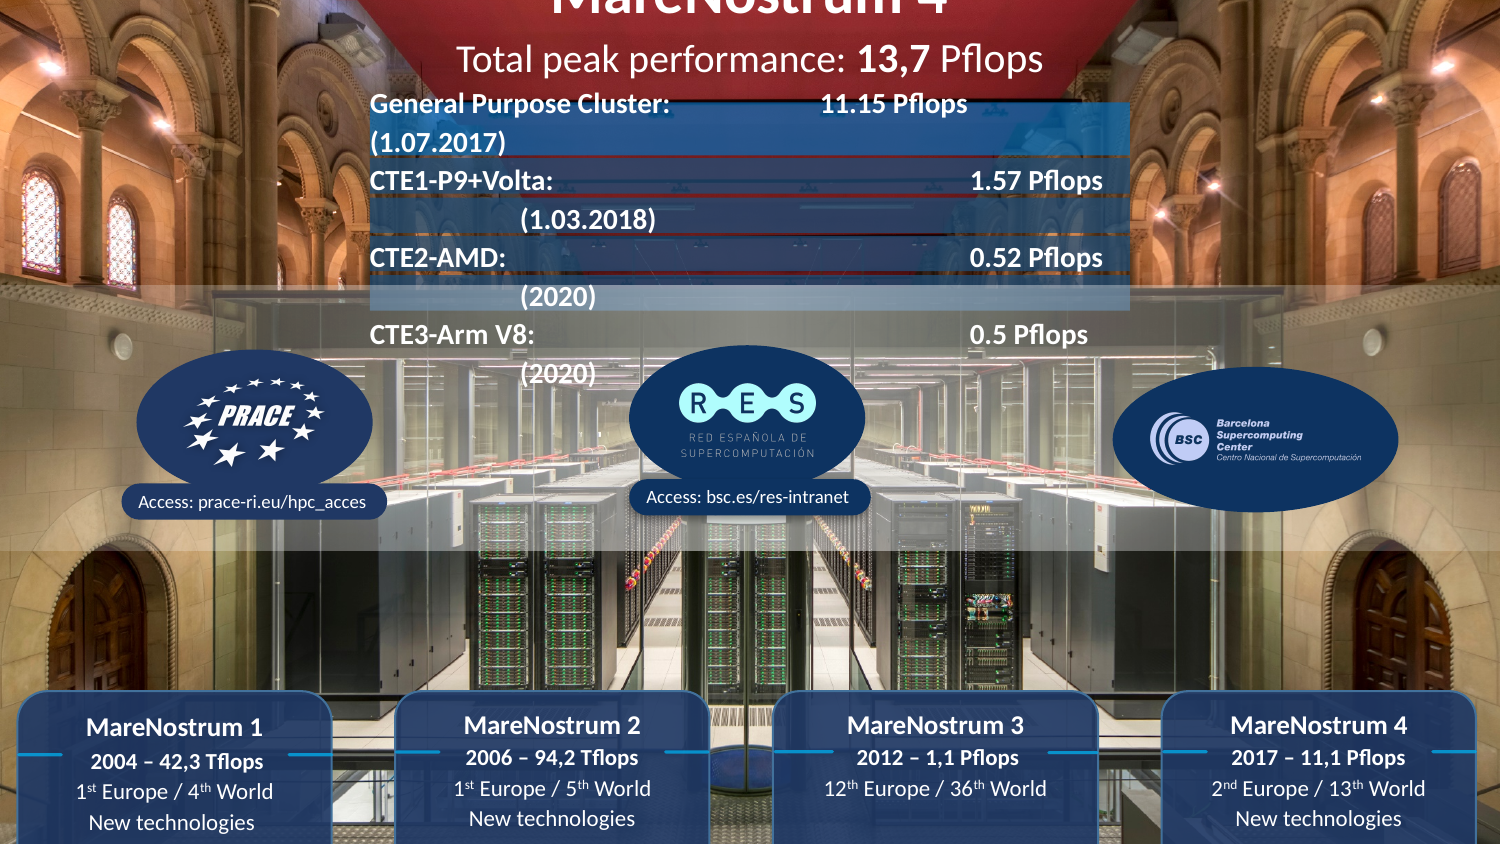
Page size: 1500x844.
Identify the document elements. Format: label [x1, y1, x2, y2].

text_box [17, 690, 332, 844]
picture [0, 0, 1500, 844]
text_box [1161, 690, 1477, 844]
text_box [394, 690, 710, 844]
text_box [772, 690, 1099, 844]
text_box [121, 349, 388, 520]
text_box [1112, 366, 1399, 513]
text_box [628, 344, 872, 516]
